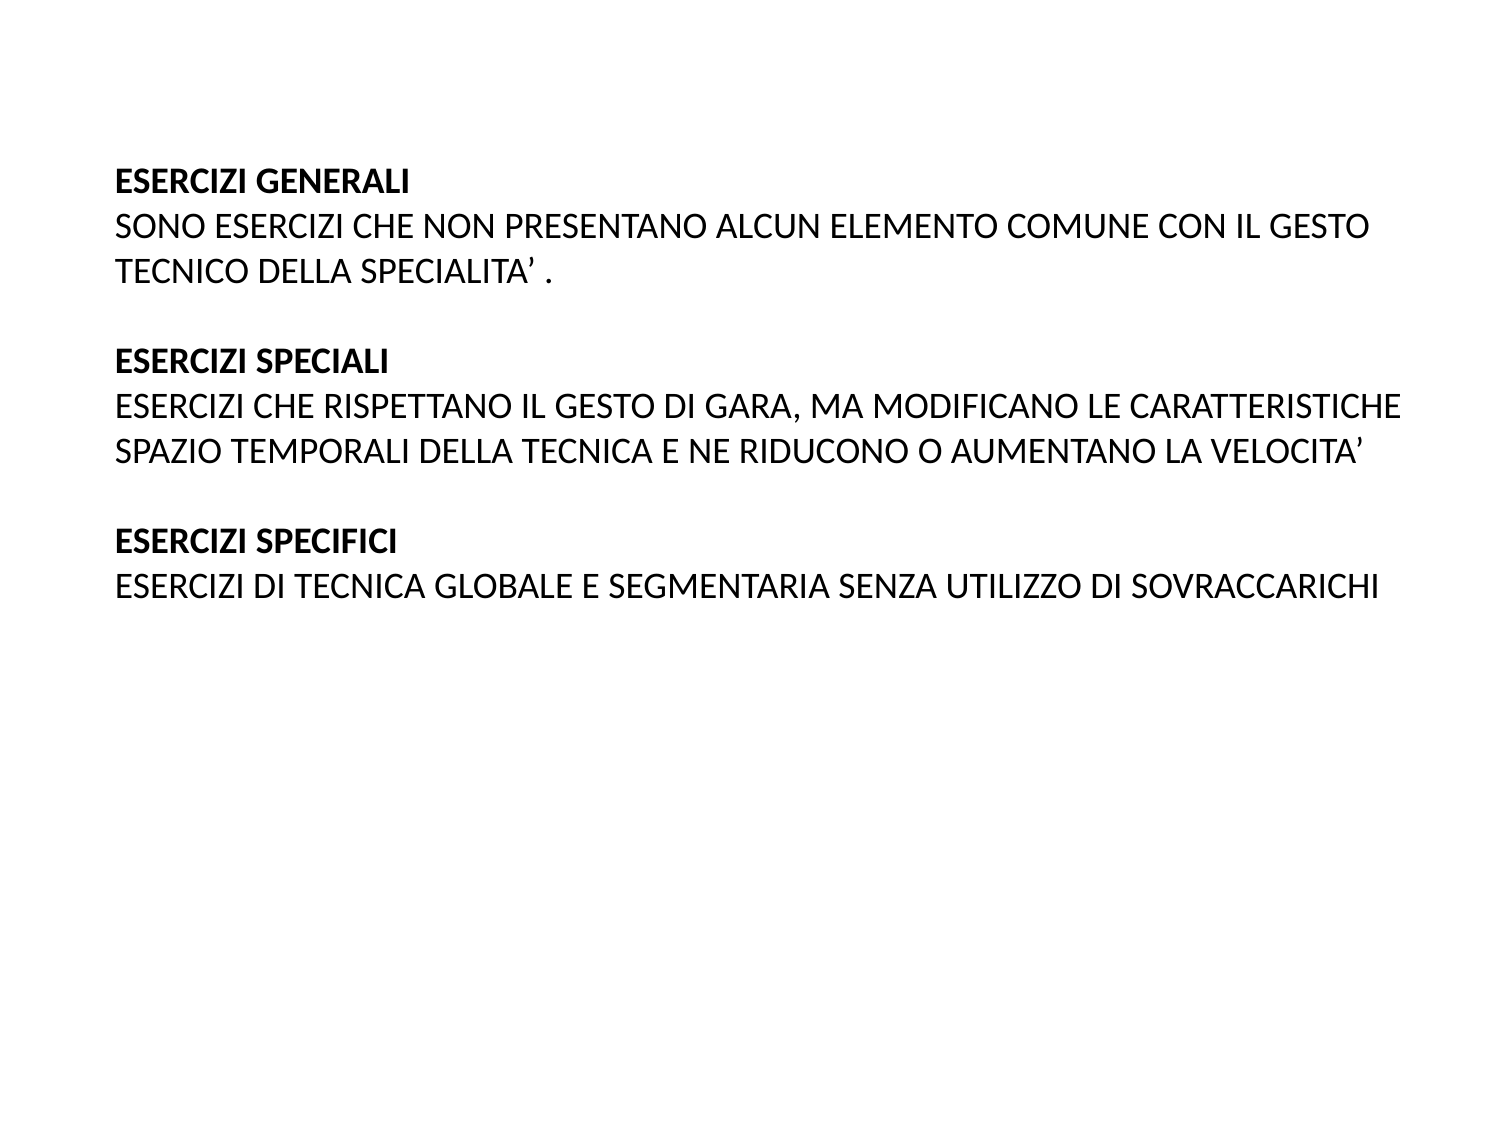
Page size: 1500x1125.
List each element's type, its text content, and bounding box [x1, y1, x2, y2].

text_box ESERCIZI GENERALI SONO ESERCIZI CHE NON PRESENTANO ALCUN ELEMENTO COMUNE CON IL GESTO TECNICO DELLA SPECIALITA’ . ESERCIZI SPECIALI ESERCIZI CHE RISPETTANO IL GESTO DI GARA, MA MODIFICANO LE CARATTERISTICHE SPAZIO TEMPORALI DELLA TECNICA E NE RIDUCONO O AUMENTANO LA VELOCITA’ ESERCIZI SPECIFICI ESERCIZI DI TECNICA GLOBALE E SEGMENTARIA SENZA UTILIZZO DI SOVRACCARICHI [100, 148, 1471, 614]
